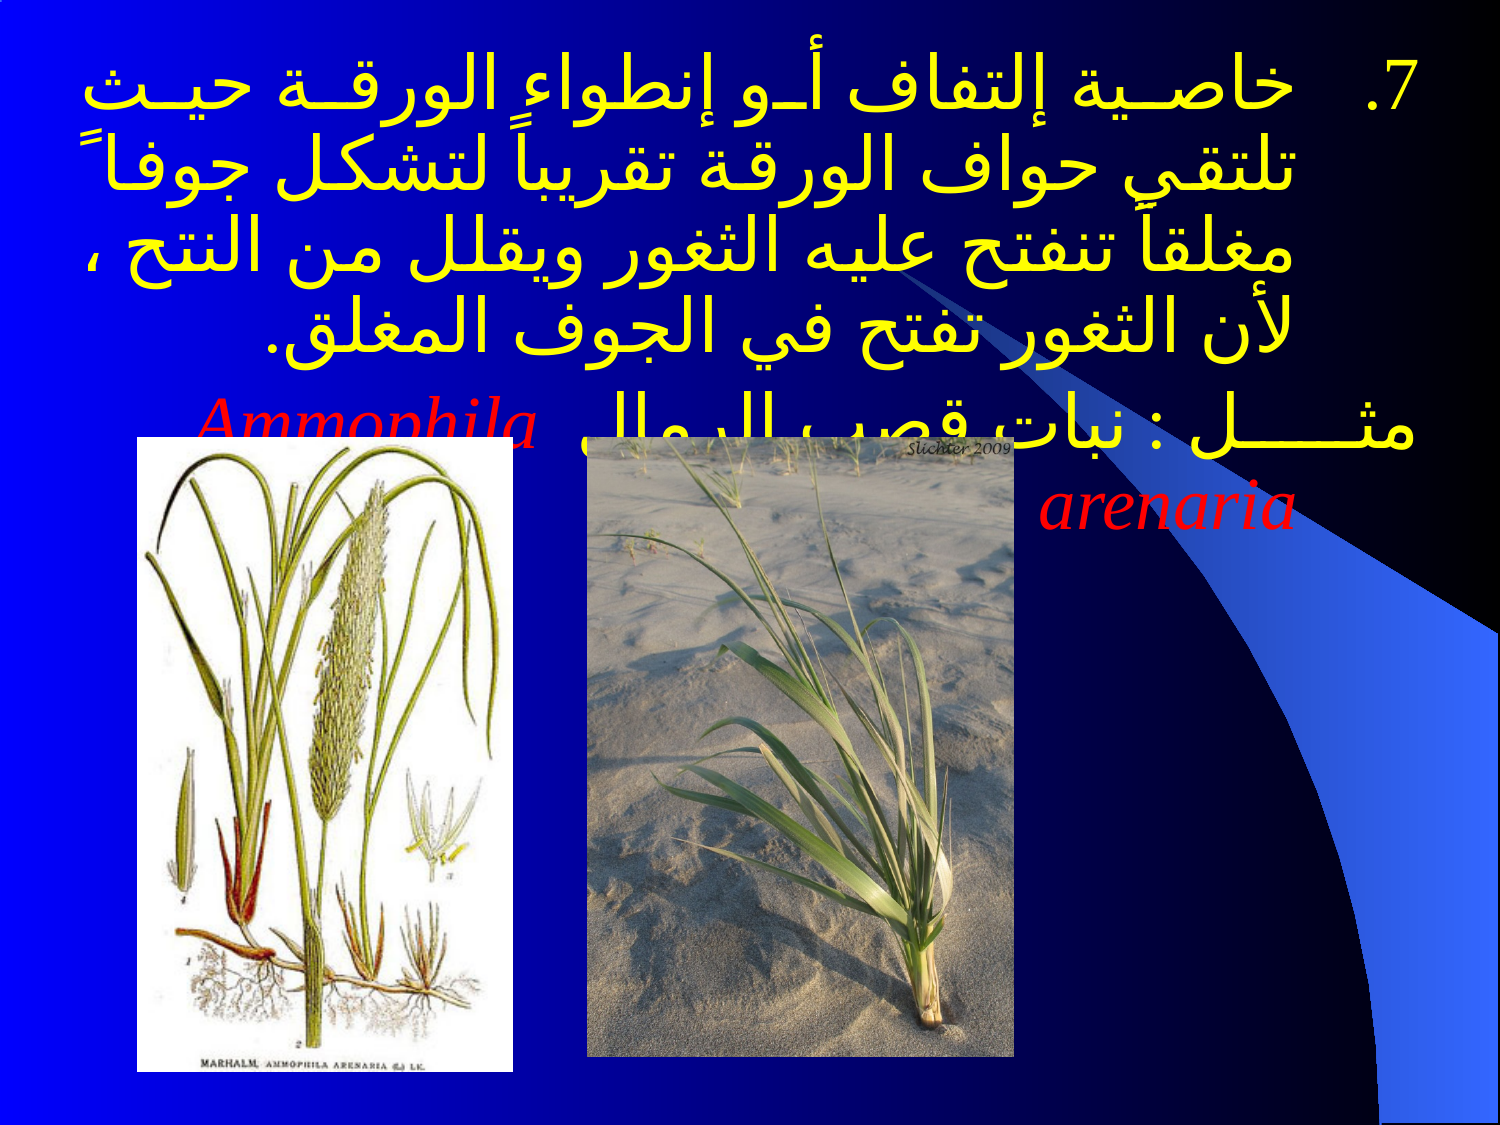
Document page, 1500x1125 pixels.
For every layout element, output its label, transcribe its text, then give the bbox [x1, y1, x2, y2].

picture [587, 437, 1014, 1058]
picture [137, 437, 513, 1072]
list خاصية إلتفاف أو إنطواء الورقة حيث تلتقي حواف الورقة تقريباً لتشكل جوفا ً مغلقاً تنفتح عليه الثغور ويقلل من النتح ، لأن الثغور تفتح في الجوف المغلق. مثل : نبات قصب الرمال Ammophila arenaria [49, 37, 1451, 1076]
